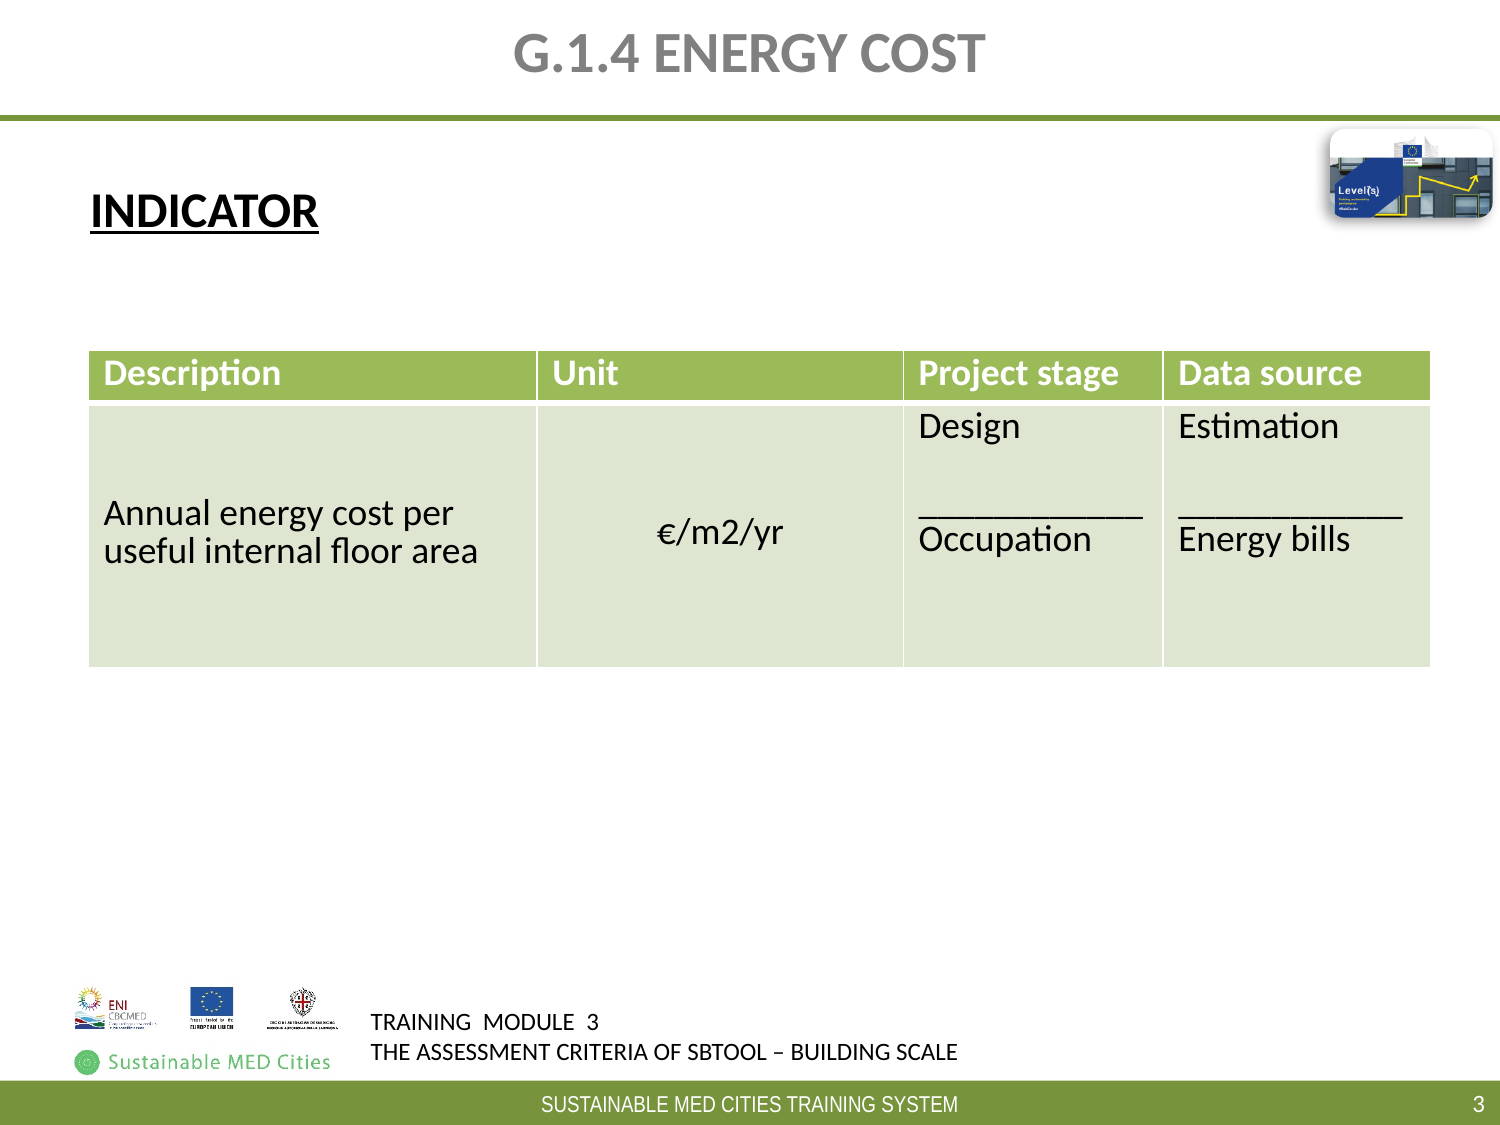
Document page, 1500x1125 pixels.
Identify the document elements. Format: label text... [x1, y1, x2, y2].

picture [1329, 128, 1493, 218]
table_header Project stage [904, 351, 1162, 400]
table_cell Estimation ____________ Energy bills [1164, 406, 1430, 667]
table_header Unit [538, 351, 903, 400]
picture [62, 978, 356, 1080]
table_cell €/m2/yr [538, 406, 903, 667]
table_header Description [89, 351, 536, 400]
table_header Data source [1164, 351, 1430, 400]
list INDICATOR [75, 170, 1425, 1005]
slide_number 3 [1149, 1080, 1500, 1125]
title G.1.4 ENERGY COST [0, 0, 1500, 117]
table_cell Design ____________ Occupation [904, 406, 1162, 667]
table_cell Annual energy cost per useful internal floor area [89, 406, 536, 667]
